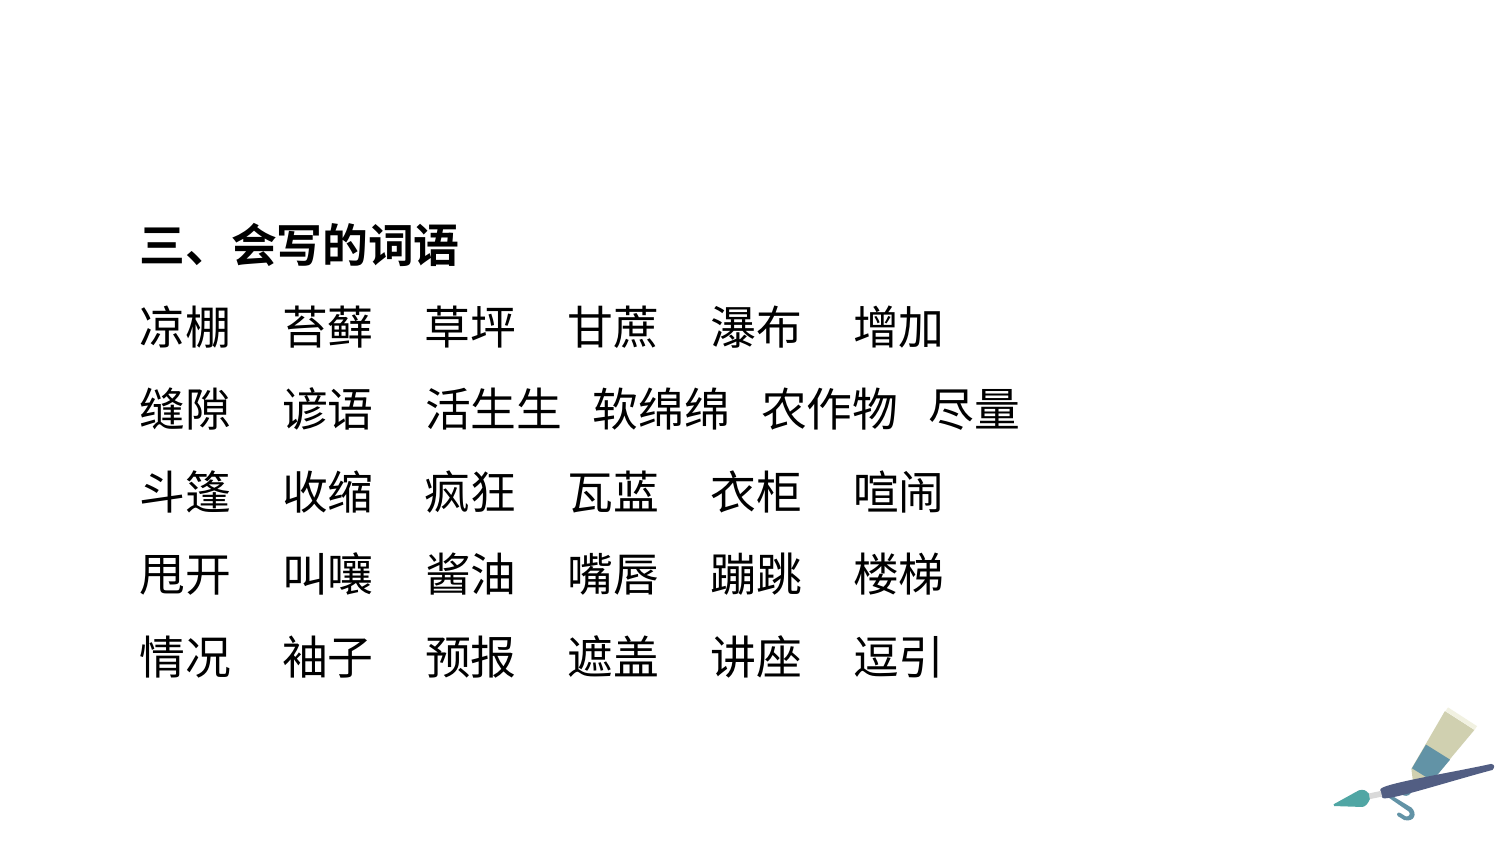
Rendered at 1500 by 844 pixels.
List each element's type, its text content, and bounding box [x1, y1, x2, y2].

text_box 三、会写的词语 凉棚 苔藓 草坪 甘蔗 瀑布 增加 缝隙 谚语 活生生 软绵绵 农作物 尽量 斗篷 收缩 疯狂 瓦蓝 衣柜 喧闹 甩开 叫嚷 酱油 嘴唇 蹦跳 楼梯 情况 袖子 预报 遮盖 讲座 逗引 [124, 181, 1420, 691]
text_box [1358, 708, 1481, 844]
